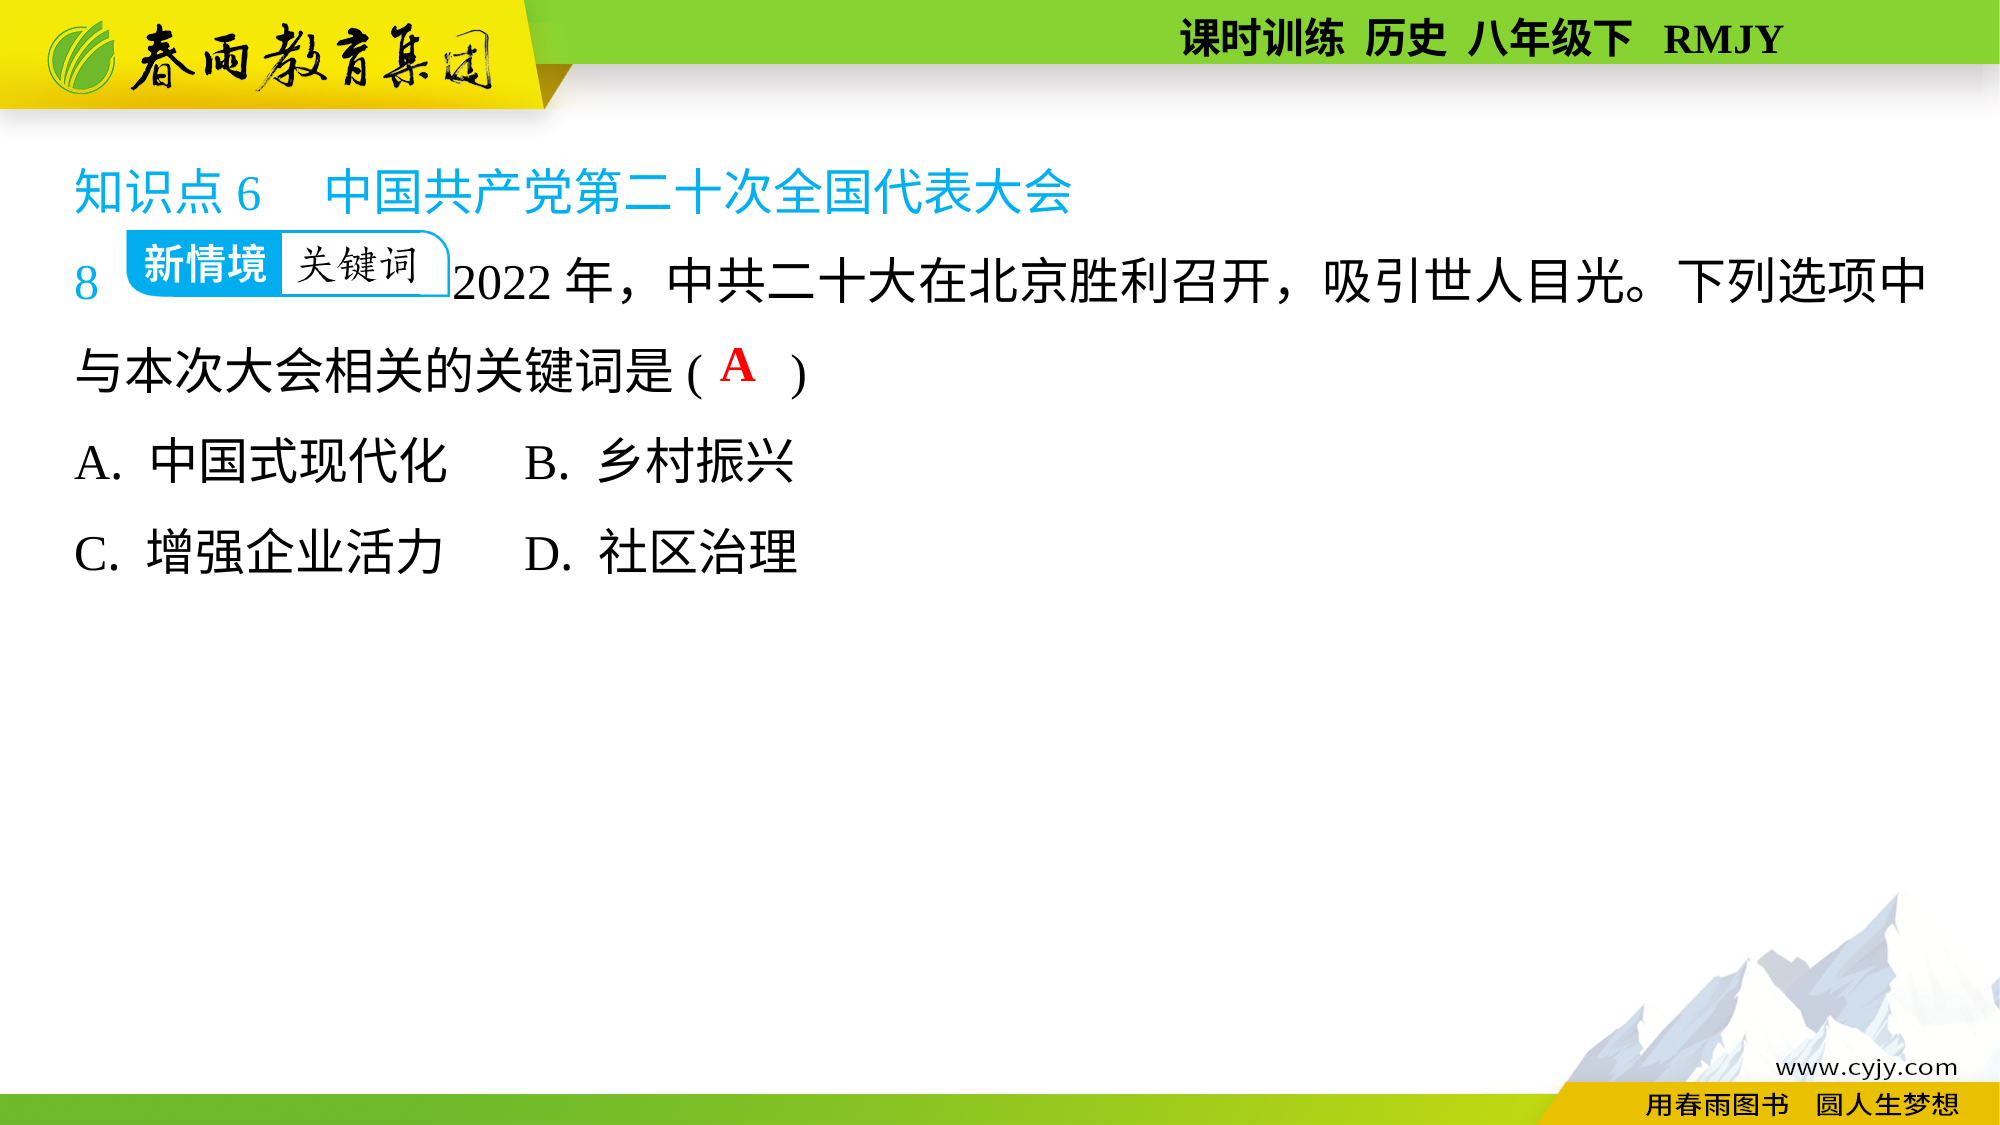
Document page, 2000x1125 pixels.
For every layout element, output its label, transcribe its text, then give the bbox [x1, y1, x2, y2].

list 知识点6 中国共产党第二十次全国代表大会 8 2022年，中共二十大在北京胜利召开，吸引世人目光。下列选项中与本次大会相关的关键词是( ) A. 中国式现代化 B. 乡村振兴 C. 增强企业活力 D. 社区治理 [59, 122, 1944, 592]
text_box A [705, 323, 771, 399]
picture [0, 0, 2000, 1125]
